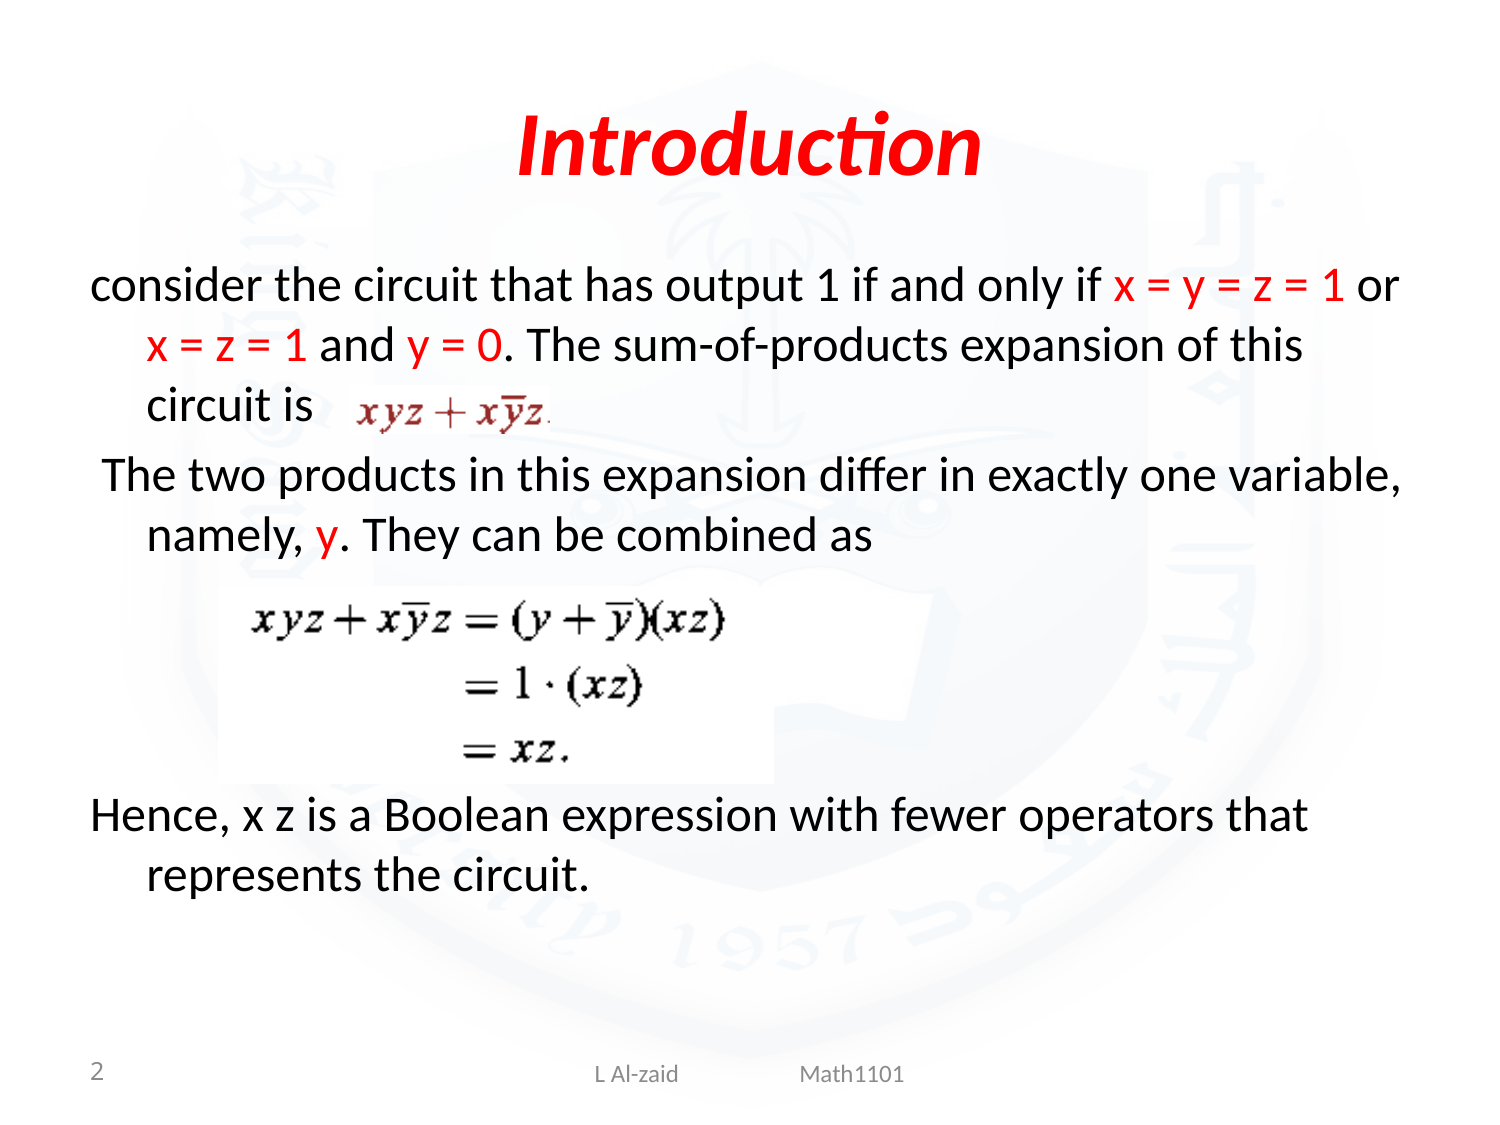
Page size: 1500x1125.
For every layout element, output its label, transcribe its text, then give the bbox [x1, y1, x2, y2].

footer L Al-zaid Math1101 [512, 1042, 988, 1103]
list consider the circuit that has output 1 if and only if x = y = z = 1 or x = z = 1 and y = 0. The sum-of-products expansion of this circuit is The two products in this expansion differ in exactly one variable, namely, y. They can be combined as Hence, x z is a Boolean expression with fewer operators that represents the circuit. [75, 243, 1425, 1005]
title Introduction [75, 45, 1425, 233]
picture [348, 385, 550, 434]
picture [218, 585, 774, 784]
slide_number 2 [75, 1042, 425, 1103]
